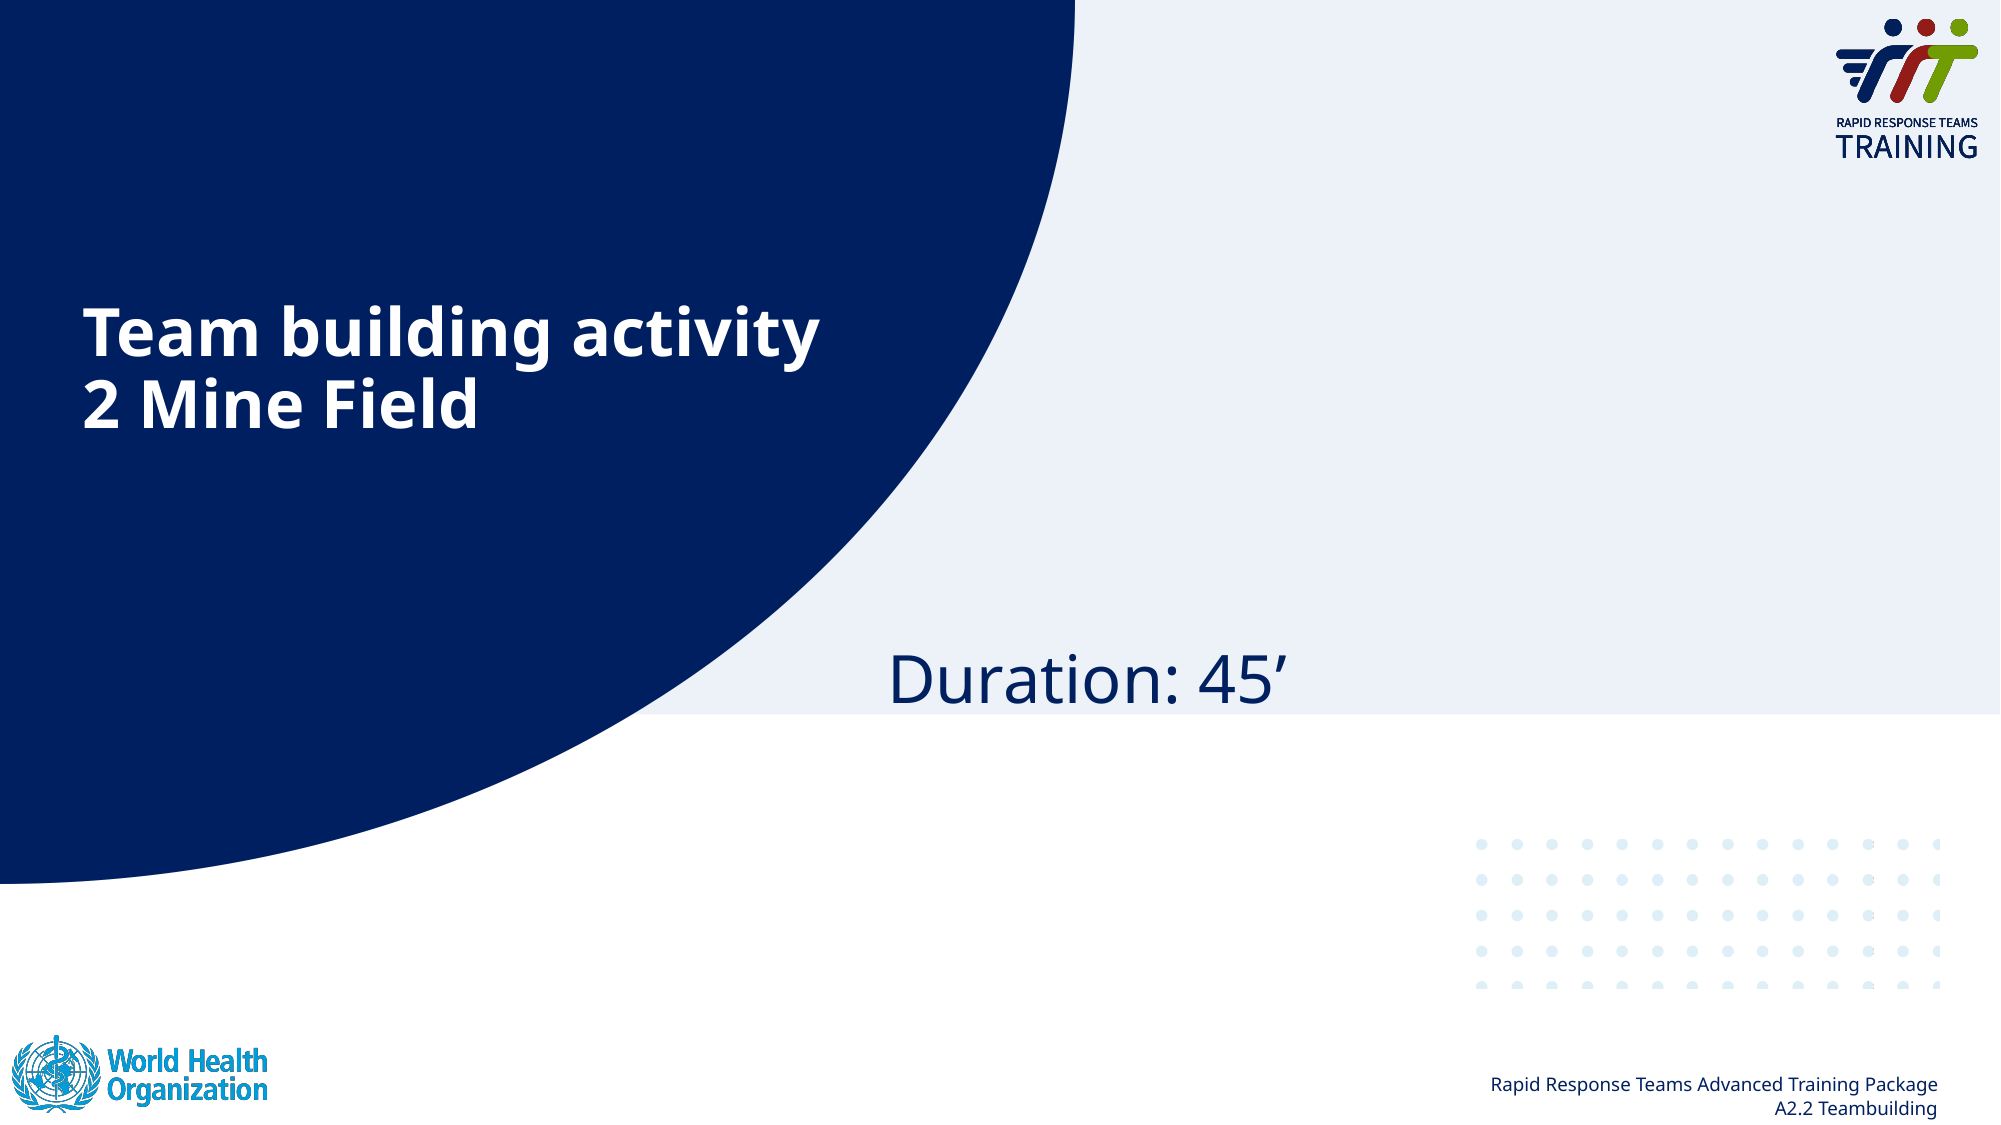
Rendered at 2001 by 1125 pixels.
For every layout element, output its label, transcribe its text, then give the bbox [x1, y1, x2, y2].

picture [12, 1083, 48, 1113]
picture [34, 1054, 43, 1078]
picture [1835, 19, 1978, 167]
picture [0, 0, 1075, 884]
picture [24, 1054, 36, 1087]
text_box Duration: 45’ [837, 629, 1337, 724]
picture [22, 1062, 26, 1077]
picture [40, 1062, 47, 1070]
picture [1476, 839, 1940, 989]
picture [30, 1083, 37, 1091]
picture [71, 1053, 90, 1091]
title Team building activity 2 Mine Field [74, 172, 856, 570]
picture [12, 1035, 54, 1068]
picture [59, 1035, 267, 1113]
picture [36, 1088, 78, 1105]
picture [46, 1056, 54, 1062]
picture [50, 1108, 62, 1113]
